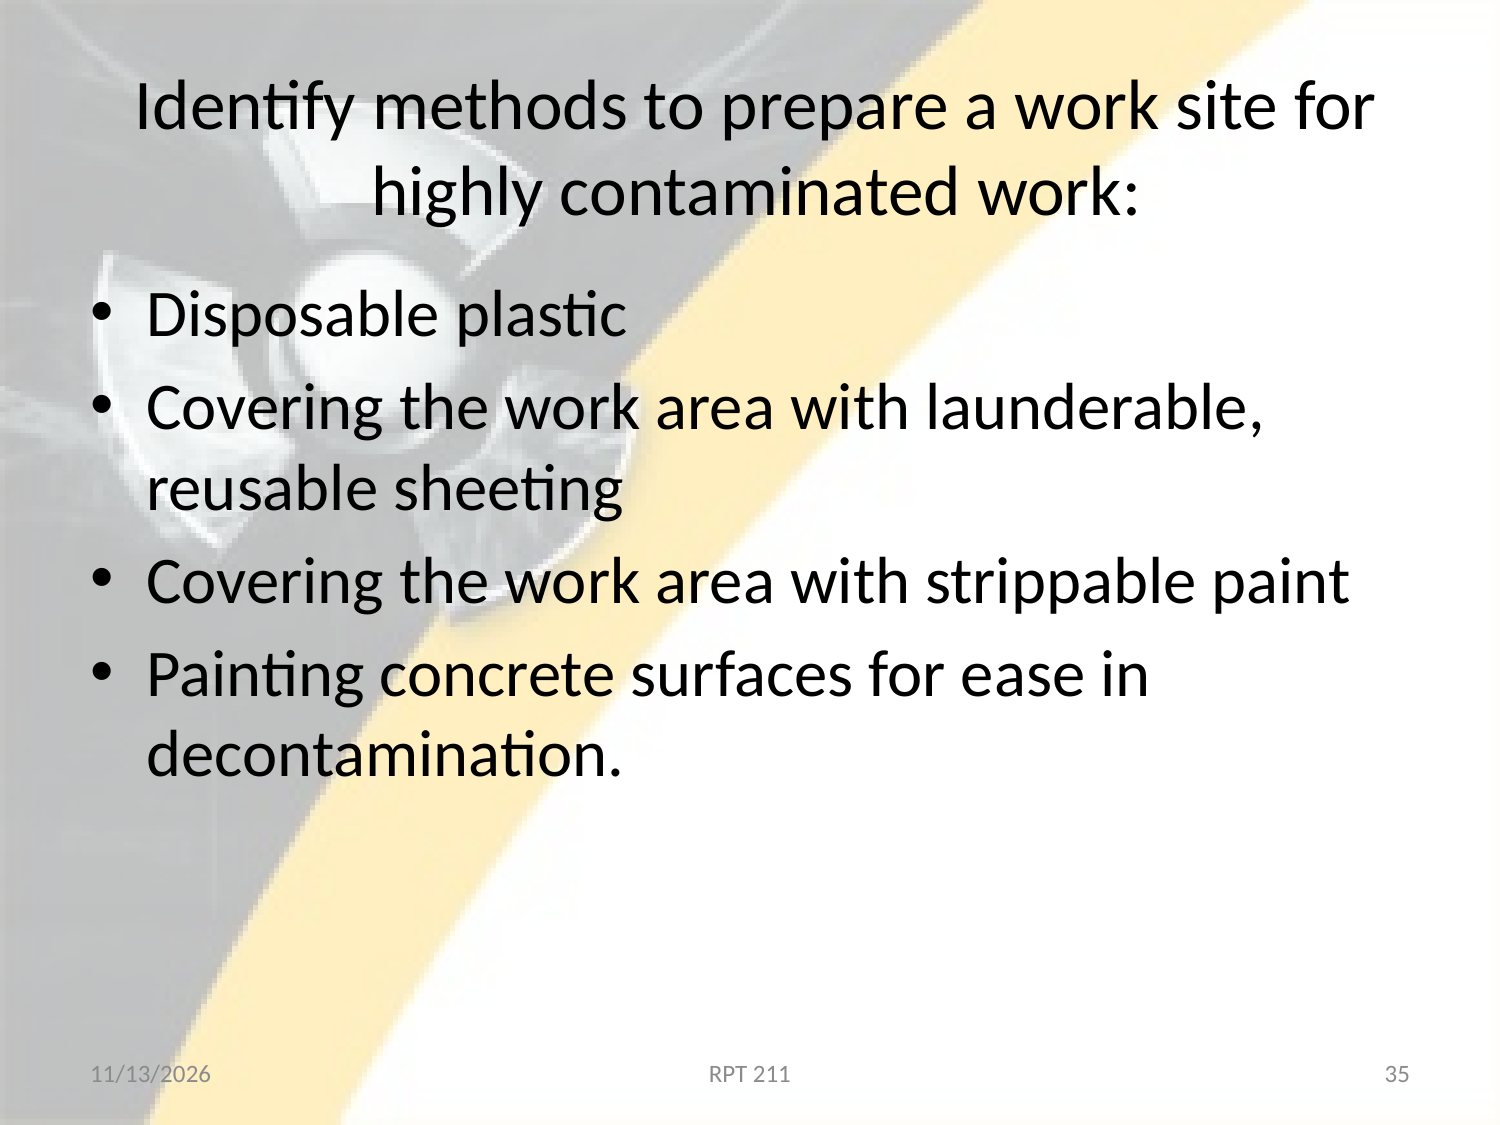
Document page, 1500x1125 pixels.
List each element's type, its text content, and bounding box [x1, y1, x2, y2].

slide_number 35 [1074, 1042, 1425, 1103]
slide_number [75, 1042, 425, 1103]
list Disposable plastic Covering the work area with launderable, reusable sheeting Covering the work area with strippable paint Painting concrete surfaces for ease in decontamination. [75, 262, 1425, 1005]
footer RPT 211 [512, 1042, 988, 1103]
title Identify methods to prepare a work site for highly contaminated work: [75, 50, 1438, 238]
